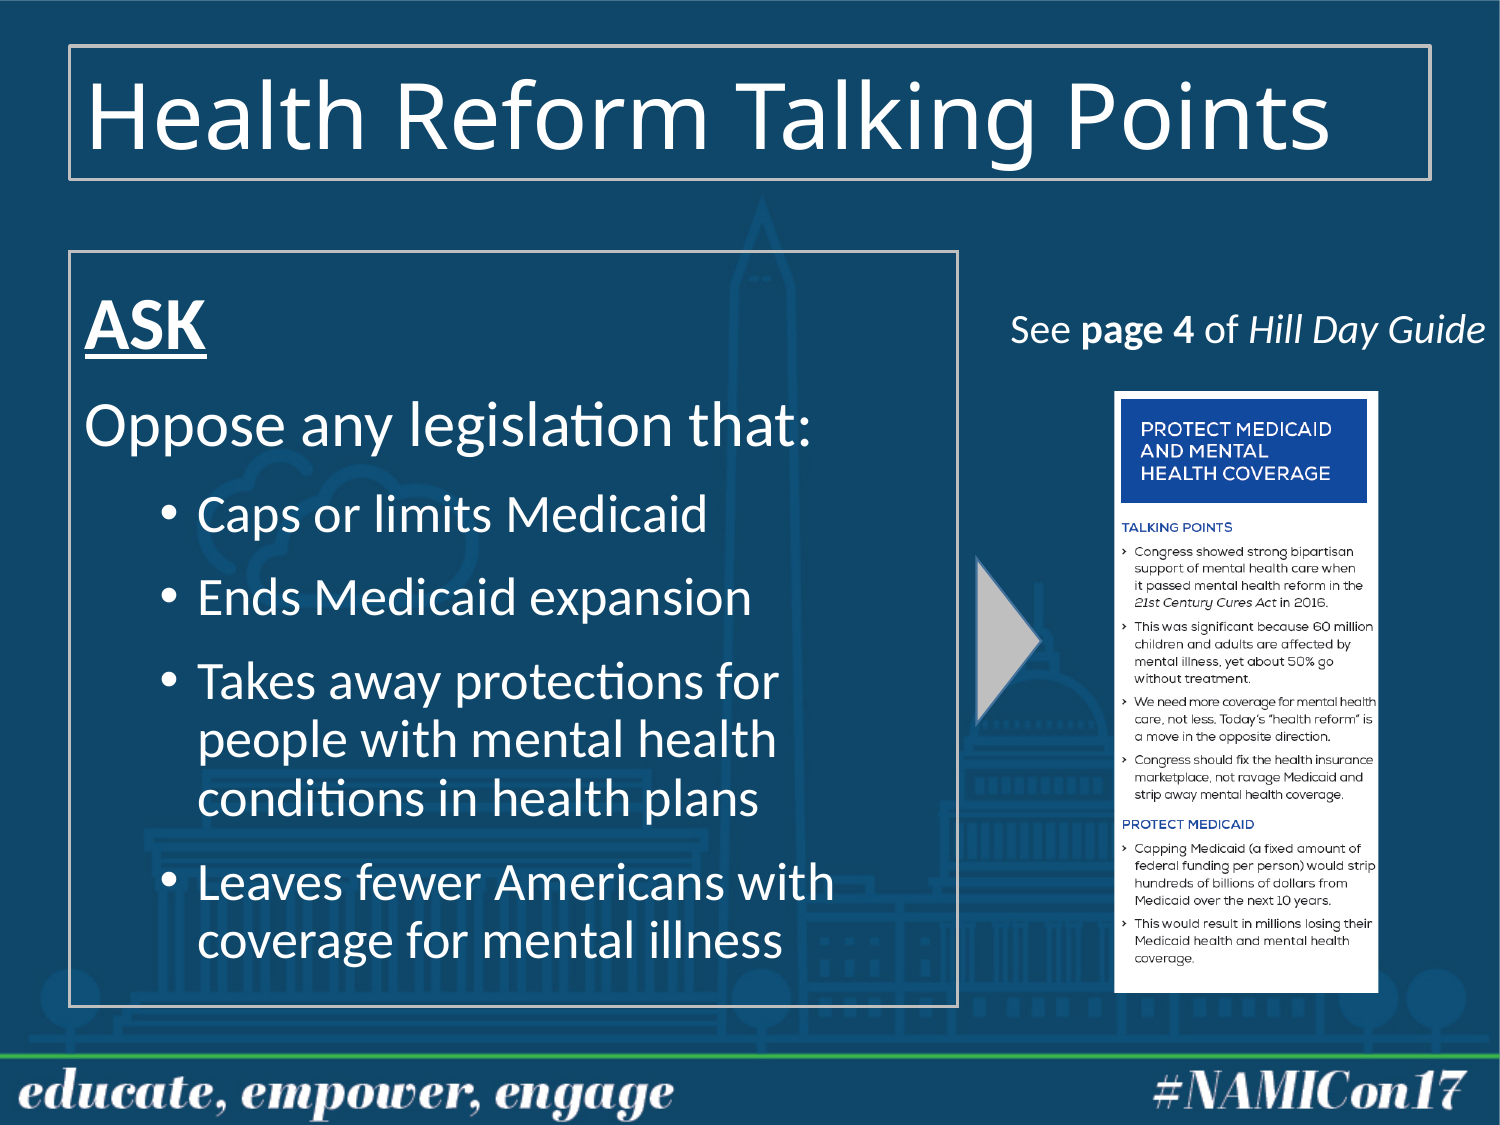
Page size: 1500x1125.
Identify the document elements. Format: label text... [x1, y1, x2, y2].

text_box [69, 251, 959, 1007]
text_box [975, 555, 1043, 728]
text_box See page 4 of Hill Day Guide [974, 294, 1500, 360]
title Health Reform Talking Points [69, 46, 1431, 180]
picture [0, 0, 1500, 1125]
